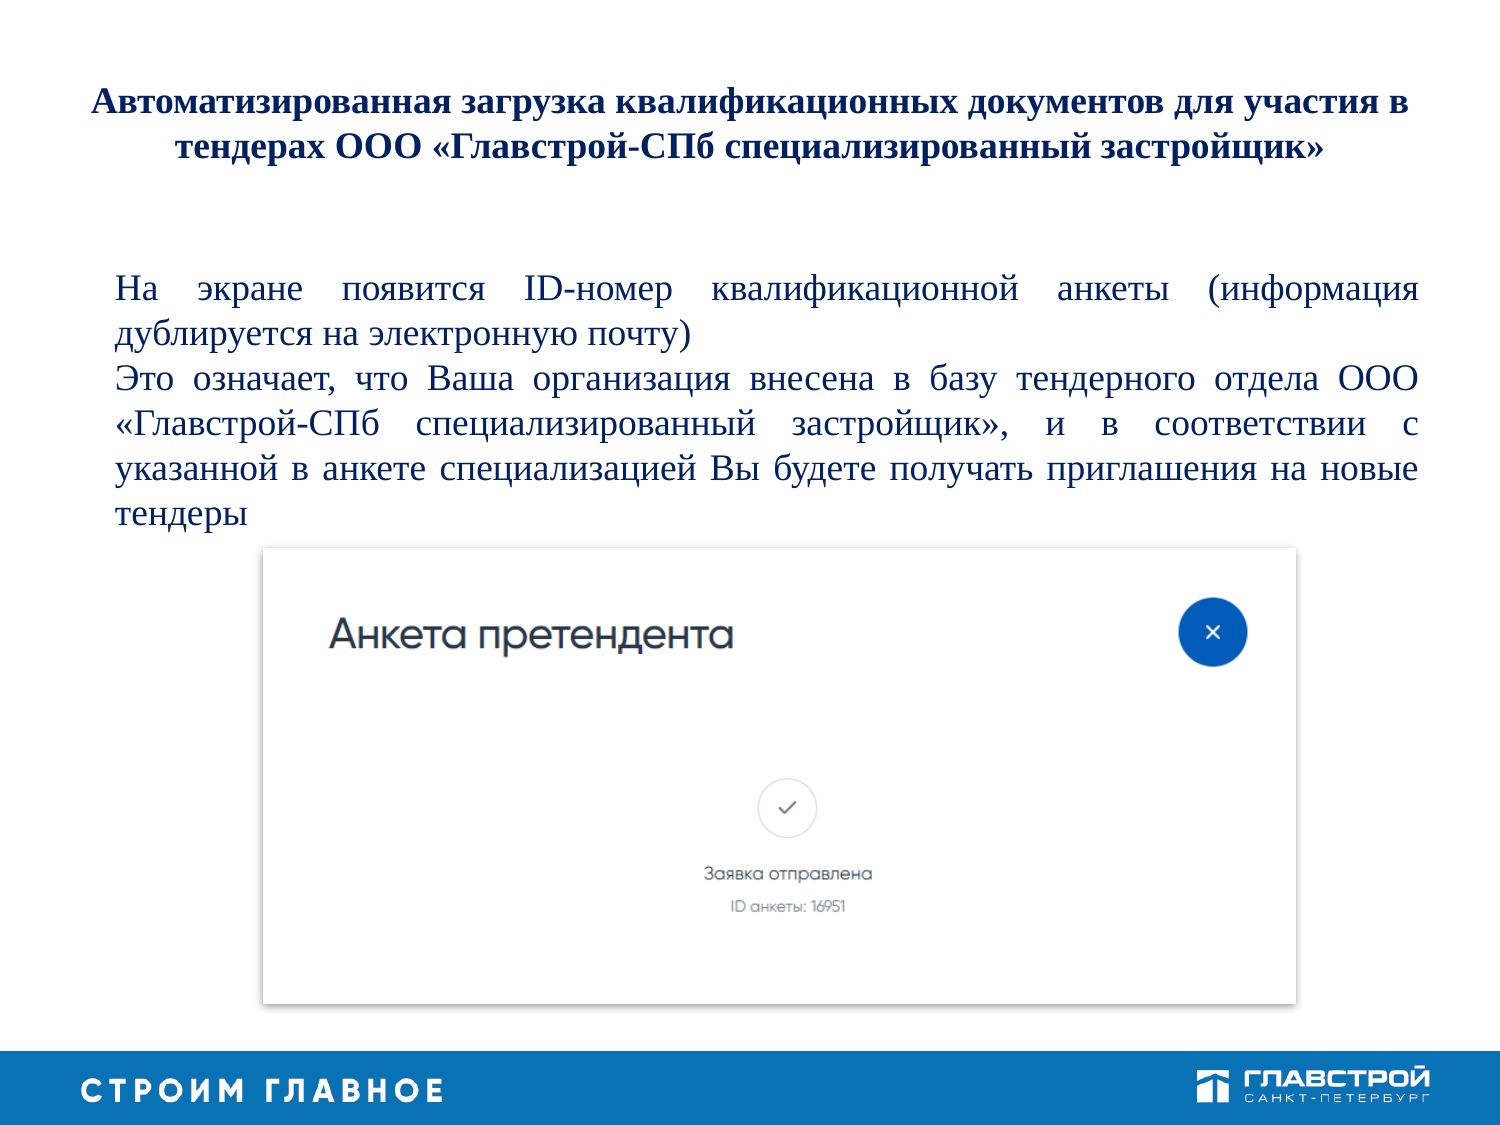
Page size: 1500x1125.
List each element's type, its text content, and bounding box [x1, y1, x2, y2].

picture [0, 1051, 1500, 1125]
text_box На экране появится ID-номер квалификационной анкеты (информация дублируется на электронную почту) Это означает, что Ваша организация внесена в базу тендерного отдела ООО «Главстрой-СПб специализированный застройщик», и в соответствии с указанной в анкете специализацией Вы будете получать приглашения на новые тендеры [100, 165, 1436, 811]
picture [277, 562, 1282, 990]
text_box Автоматизированная загрузка квалификационных документов для участия в тендерах ООО «Главстрой-СПб специализированный застройщик» [75, 78, 1426, 164]
